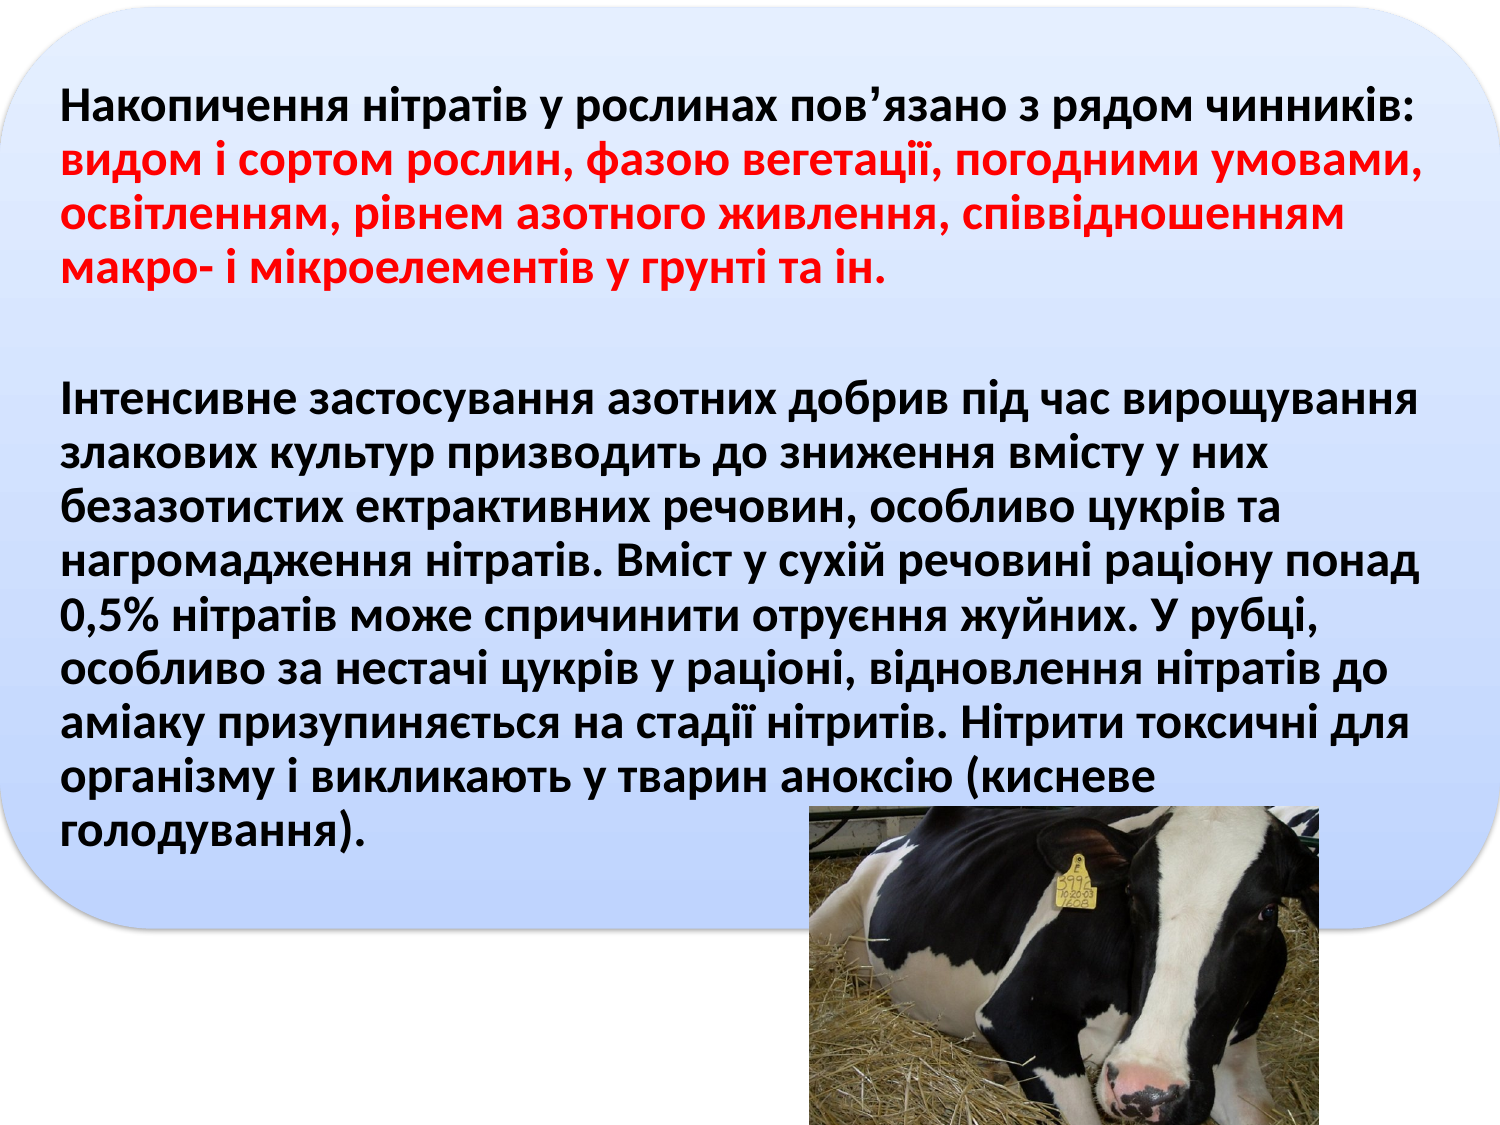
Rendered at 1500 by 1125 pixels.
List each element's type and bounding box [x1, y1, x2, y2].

text_box [0, 0, 1500, 937]
picture [808, 805, 1319, 1125]
